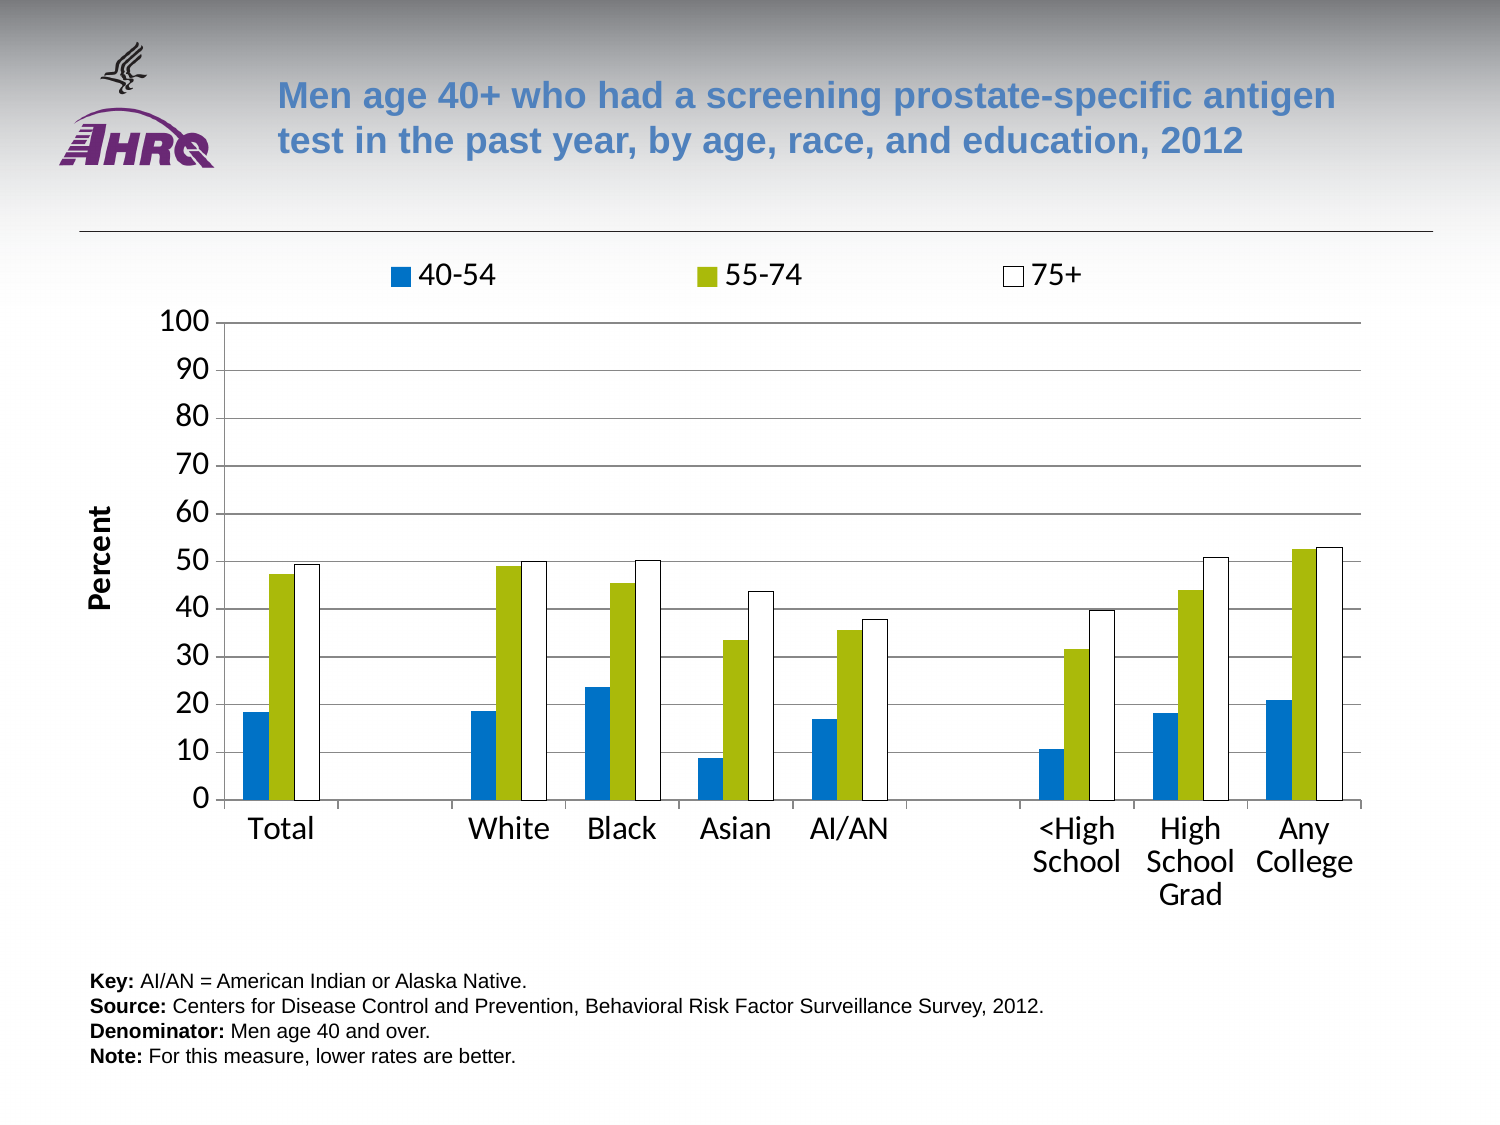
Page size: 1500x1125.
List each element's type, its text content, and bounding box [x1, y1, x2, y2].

text_box Key: AI/AN = American Indian or Alaska Native. Source: Centers for Disease Control and Prevention, Behavioral Risk Factor Surveillance Survey, 2012. Denominator: Men age 40 and over. Note: For this measure, lower rates are better. [74, 981, 1425, 1075]
picture [0, 0, 1500, 1125]
chart [74, 239, 1426, 976]
title Men age 40+ who had a screening prostate-specific antigen test in the past year, by age, race, and education, 2012 [262, 45, 1425, 188]
